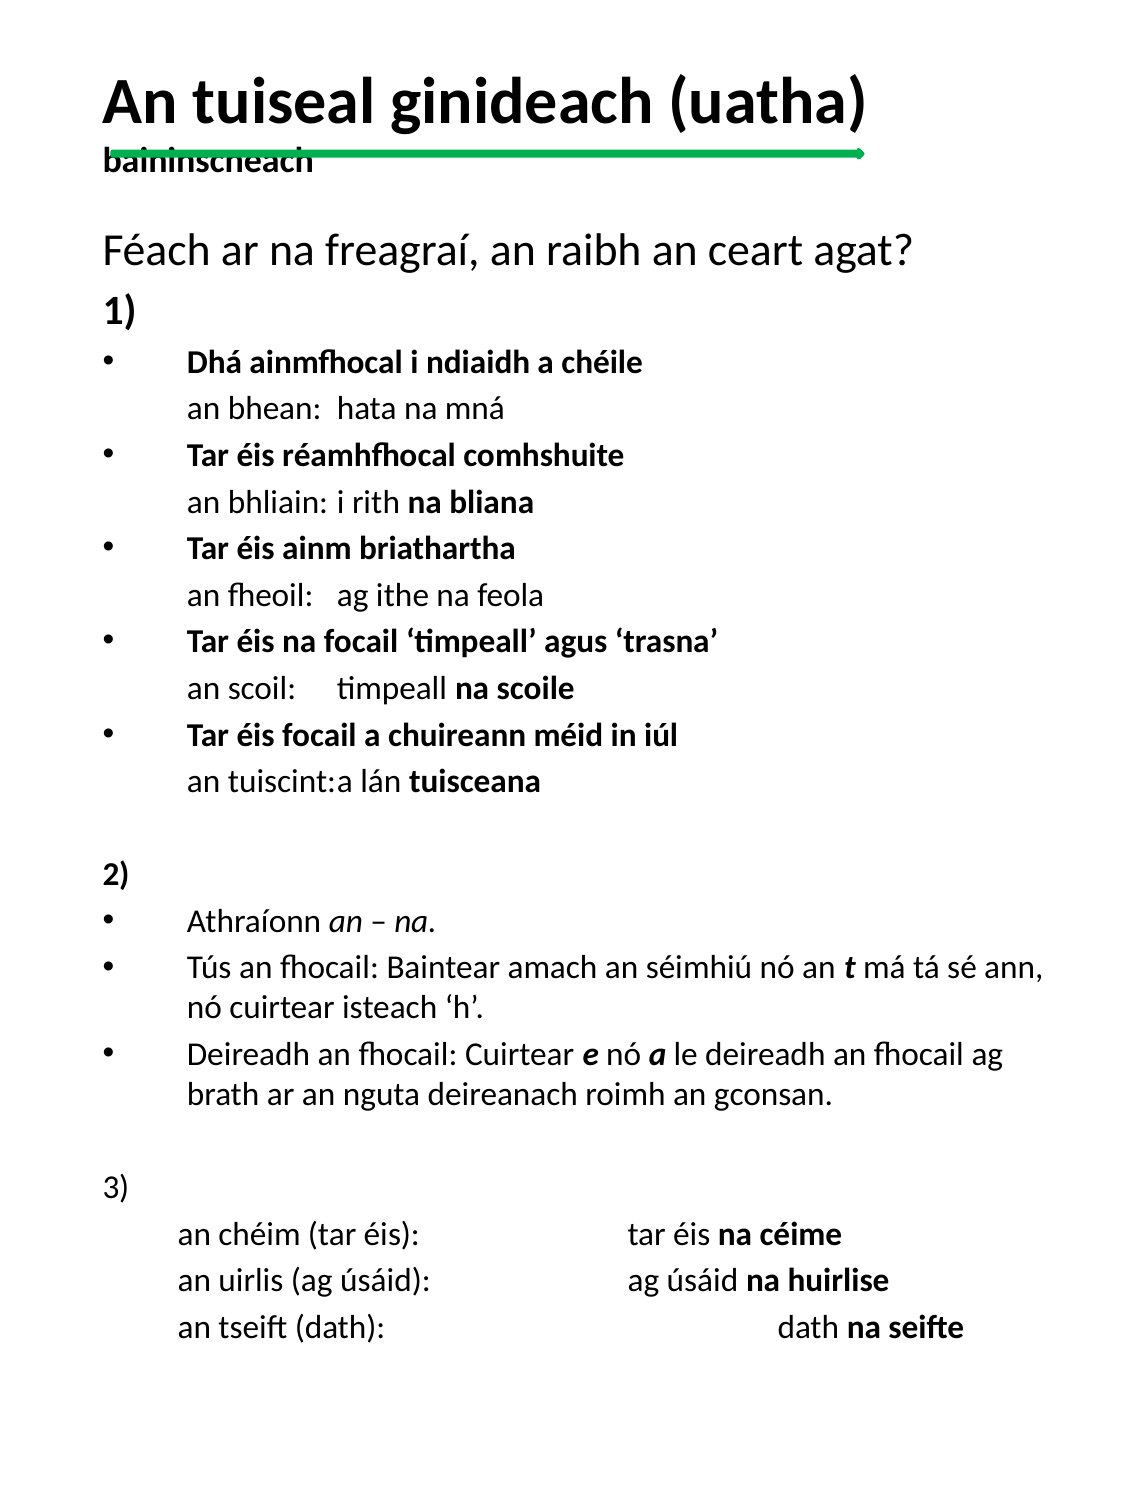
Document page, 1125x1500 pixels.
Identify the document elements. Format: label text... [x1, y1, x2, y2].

subtitle Féach ar na freagraí, an raibh an ceart agat? 1) Dhá ainmfhocal i ndiaidh a chéile an bhean: hata na mná Tar éis réamhfhocal comhshuite an bhliain: i rith na bliana Tar éis ainm briathartha an fheoil: ag ithe na feola Tar éis na focail ‘timpeall’ agus ‘trasna’ an scoil: timpeall na scoile Tar éis focail a chuireann méid in iúl an tuiscint: a lán tuisceana 2) Athraíonn an – na. Tús an fhocail: Baintear amach an séimhiú nó an t má tá sé ann, nó cuirtear isteach ‘h’. Deireadh an fhocail: Cuirtear e nó a le deireadh an fhocail ag brath ar an nguta deireanach roimh an gconsan. 3) an chéim (tar éis): tar éis na céime an uirlis (ag úsáid): ag úsáid na huirlise an tseift (dath): dath na seifte [87, 212, 1063, 1438]
title An tuiseal ginideach (uatha) baininscneach [87, 50, 1088, 188]
text_box [110, 148, 865, 160]
